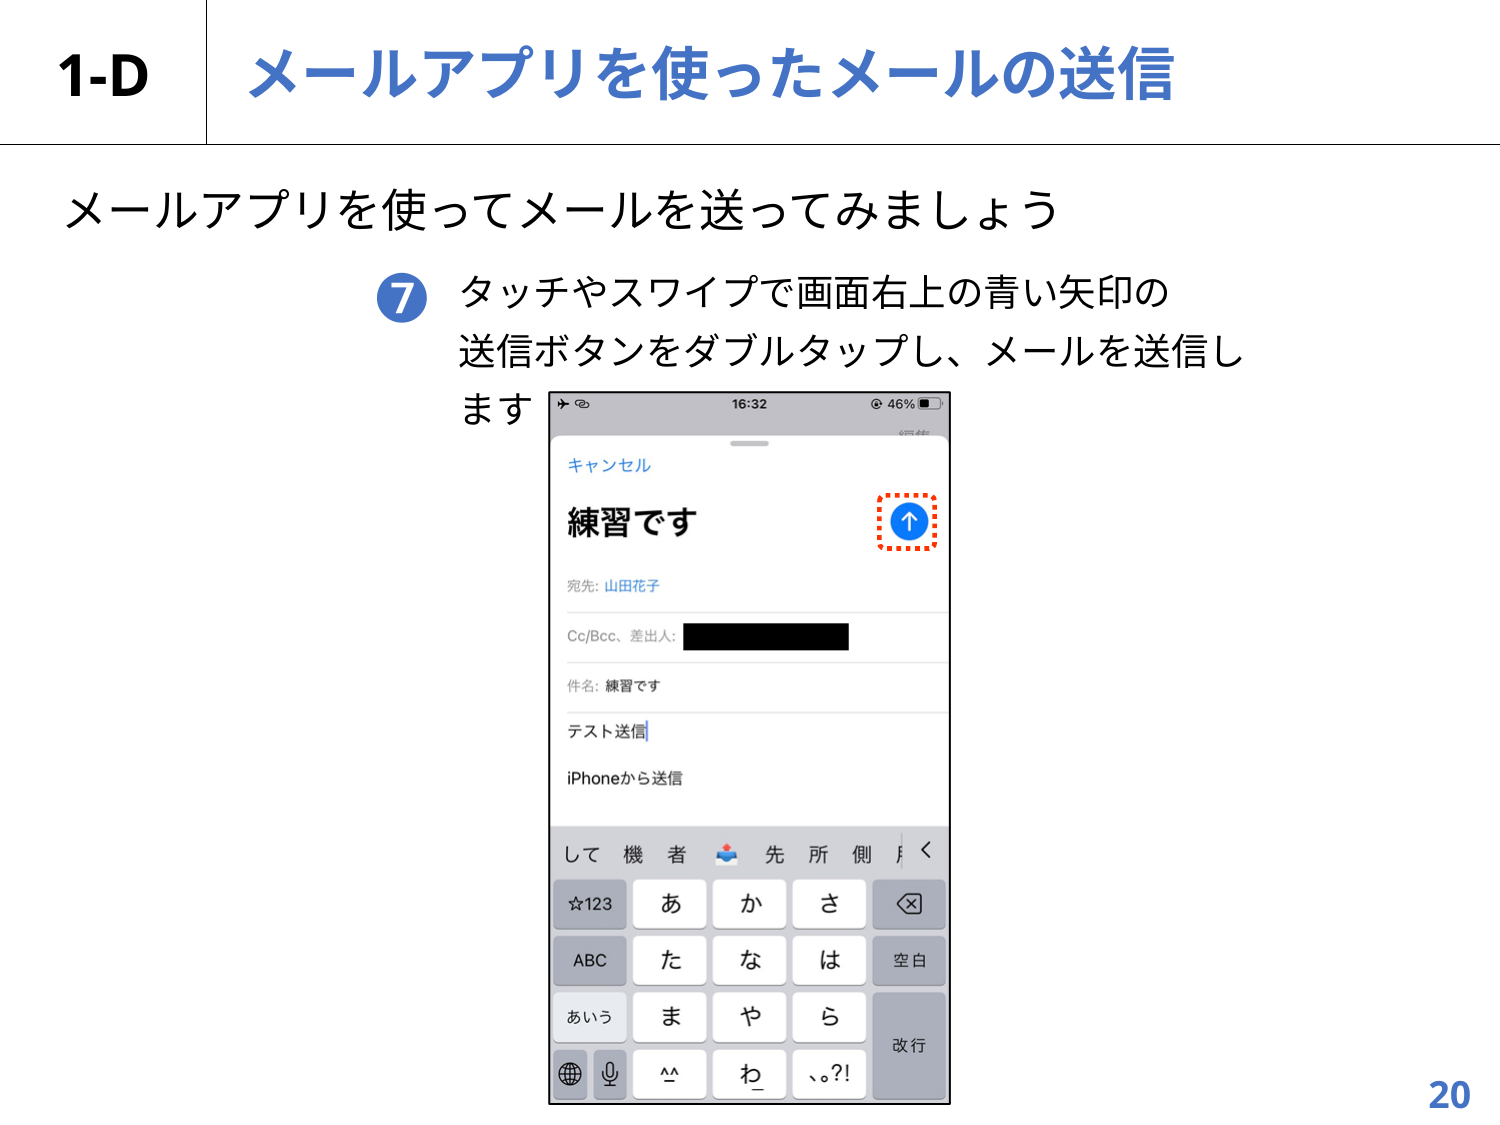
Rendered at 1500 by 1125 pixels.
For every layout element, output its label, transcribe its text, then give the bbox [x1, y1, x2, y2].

text_box タッチやスワイプで画面右上の青い矢印の 送信ボタンをダブルタップし、メールを送信します [443, 248, 1280, 439]
picture [548, 391, 951, 1105]
text_box 20 [1399, 1063, 1500, 1123]
title メールアプリを使ったメールの送信 [228, 36, 1472, 116]
text_box メールアプリを使ってメールを送ってみましょう [46, 180, 1500, 274]
text_box ❼ [358, 248, 435, 343]
text_box 1-D [0, 0, 207, 147]
